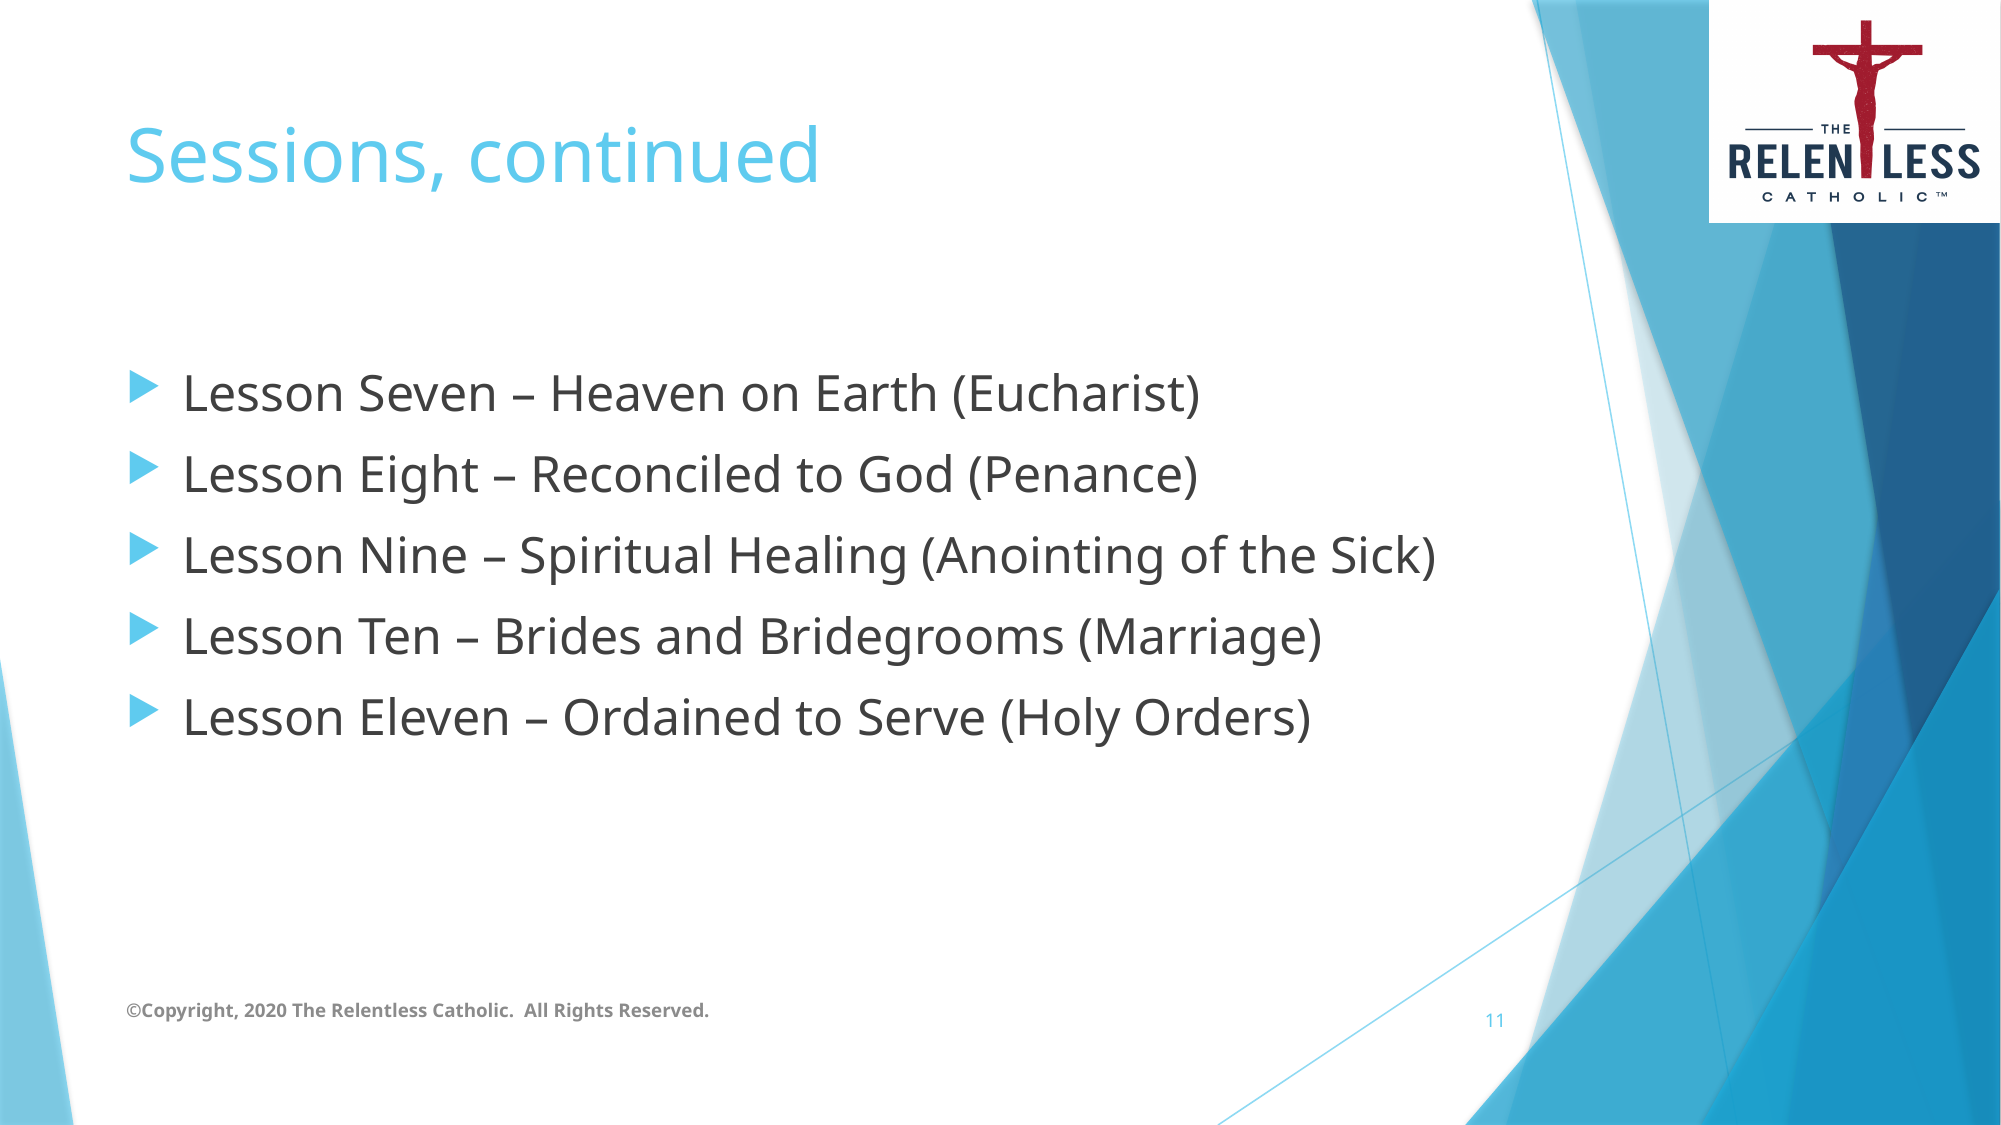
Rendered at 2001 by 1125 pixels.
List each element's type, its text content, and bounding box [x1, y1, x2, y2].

title Sessions, continued [111, 99, 1522, 317]
footer ©Copyright, 2020 The Relentless Catholic. All Rights Reserved. [111, 991, 1145, 1051]
list Lesson Seven – Heaven on Earth (Eucharist) Lesson Eight – Reconciled to God (Penance) Lesson Nine – Spiritual Healing (Anointing of the Sick) Lesson Ten – Brides and Bridegrooms (Marriage) Lesson Eleven – Ordained to Serve (Holy Orders) [111, 354, 1522, 992]
picture [1709, 0, 2000, 223]
slide_number 11 [1409, 991, 1522, 1051]
